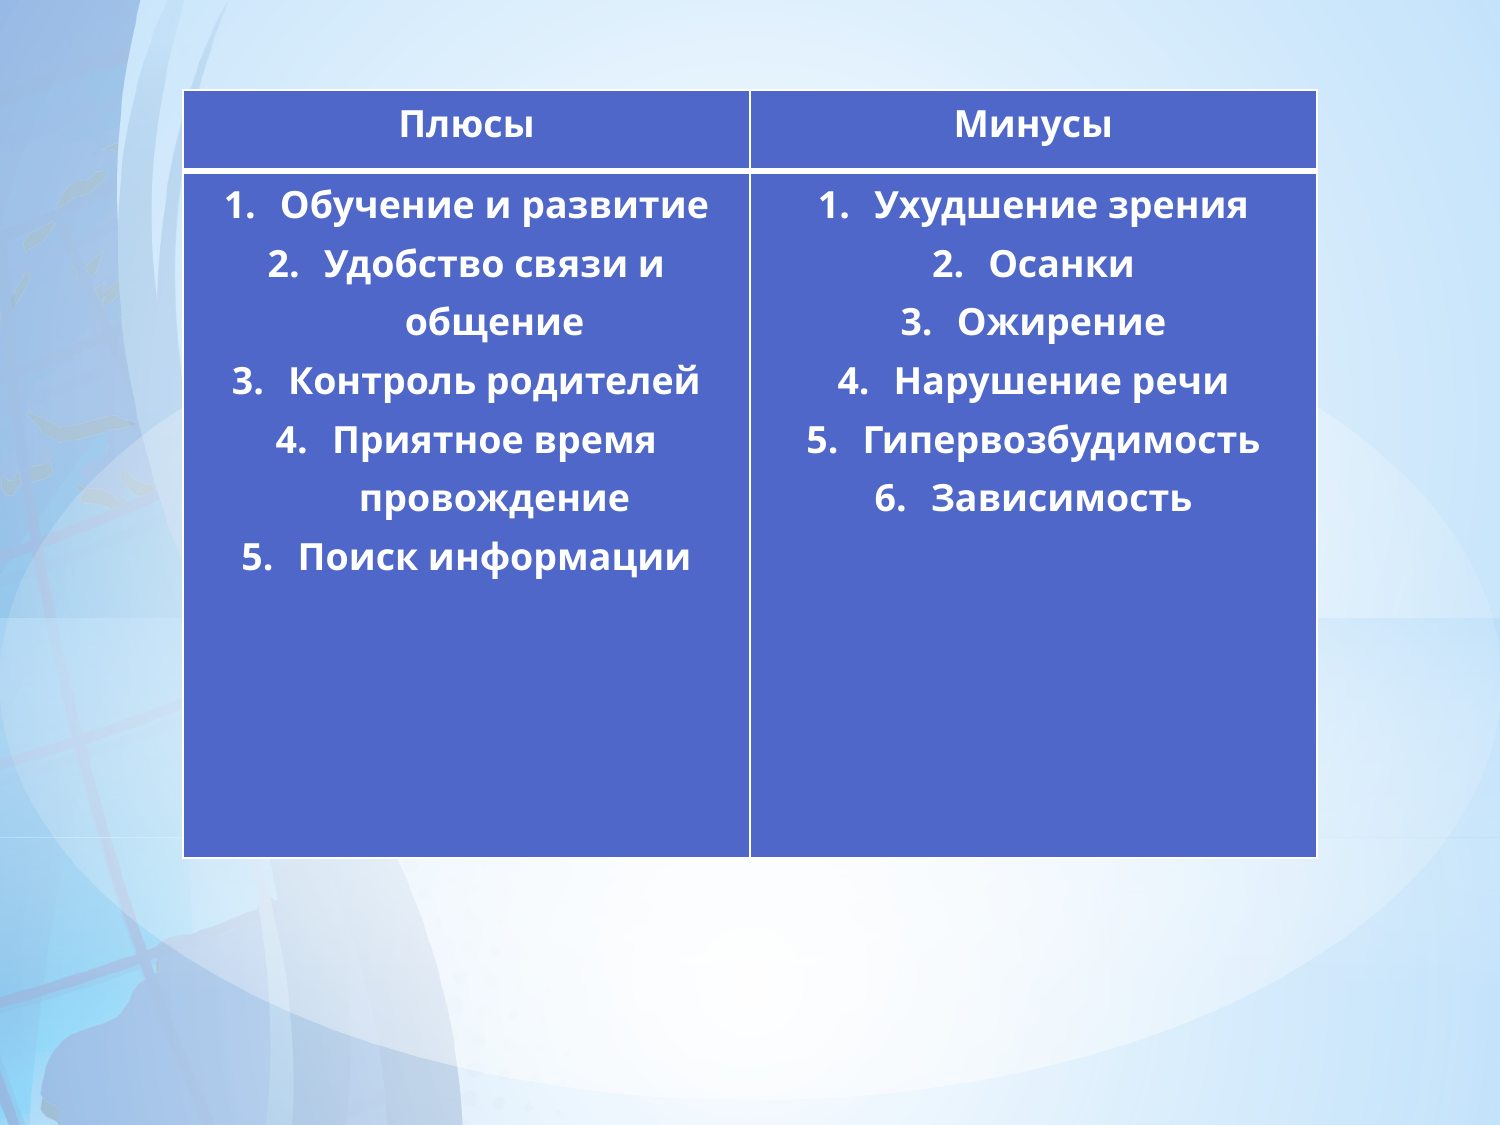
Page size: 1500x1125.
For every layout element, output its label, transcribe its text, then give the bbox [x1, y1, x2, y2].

table_header Плюсы [184, 91, 749, 168]
table_cell Ухудшение зрения Осанки Ожирение Нарушение речи Гипервозбудимость Зависимость [751, 174, 1316, 857]
table_cell Обучение и развитие Удобство связи и общение Контроль родителей Приятное время провождение Поиск информации [184, 174, 749, 857]
table_header Минусы [751, 91, 1316, 168]
